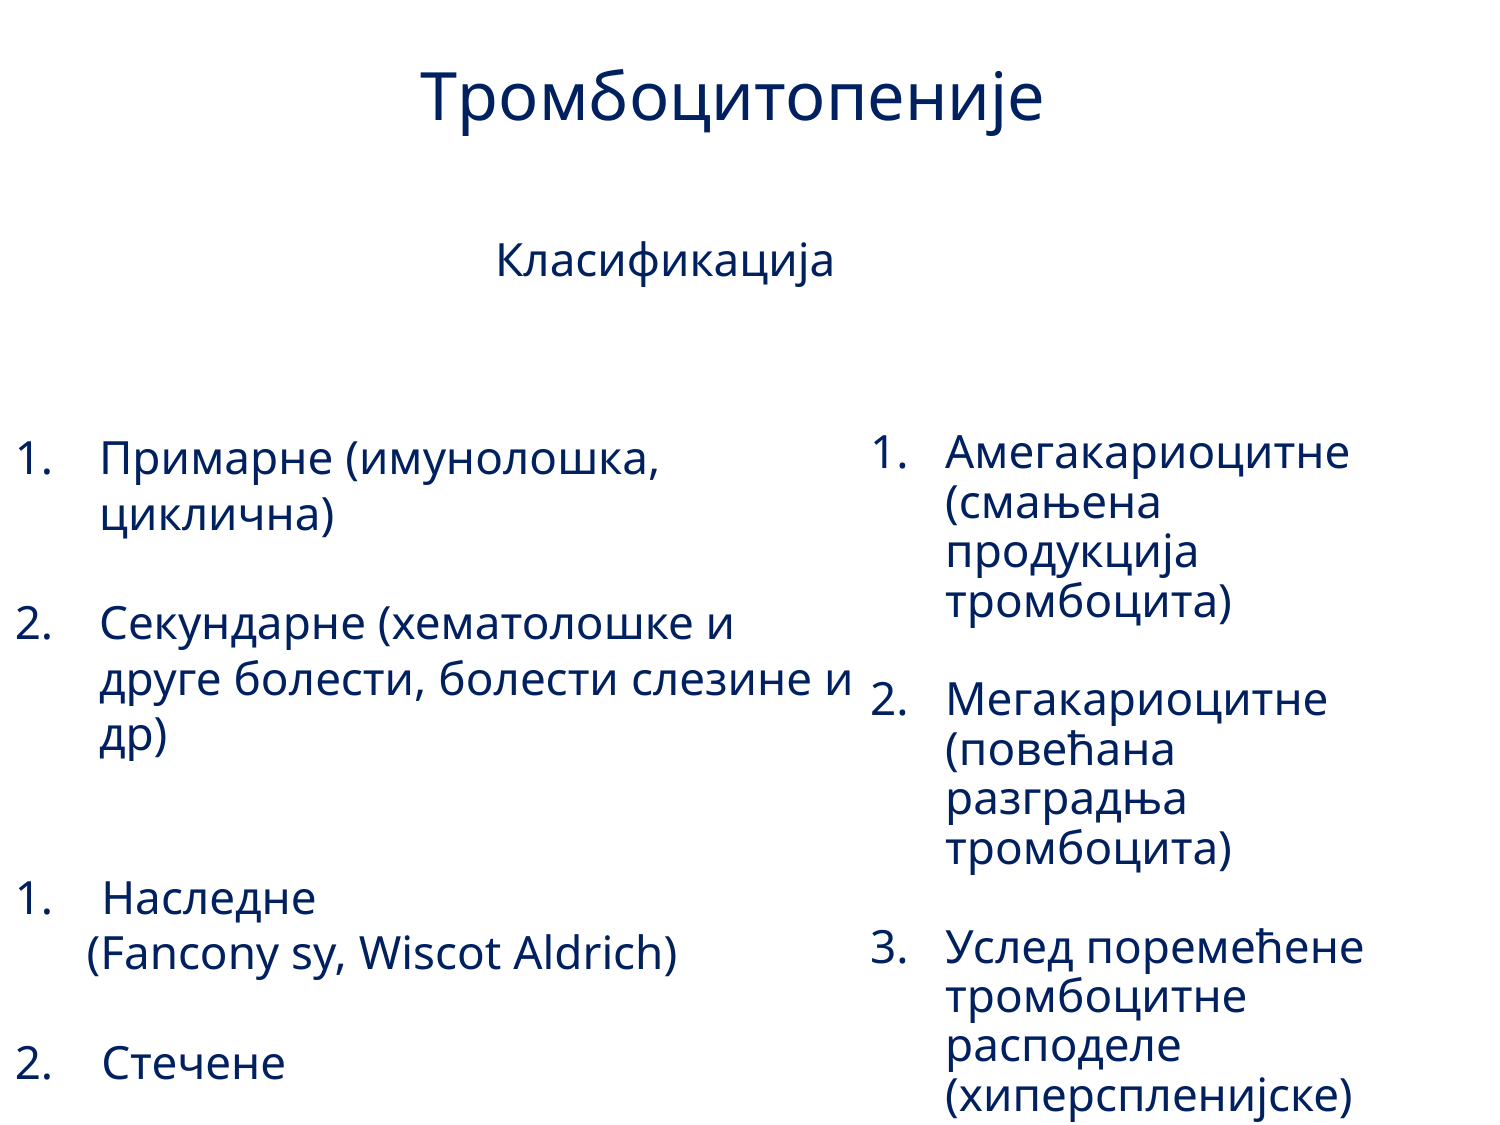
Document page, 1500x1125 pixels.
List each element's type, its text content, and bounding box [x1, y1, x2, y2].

text_box Амегакариоцитне (смањена продукција тромбоцита) Мегакариоцитне (повећана разградња тромбоцита) Услед поремећене тромбоцитне расподеле (хиперспленијске) [855, 421, 1430, 1125]
list Класификација [0, 222, 1425, 421]
title Тромбоцитопеније [58, 0, 1409, 188]
text_box Примарне (имунолошка, циклична) Секундарне (хематолошке и друге болести, болести слезине и др) 1. Наследне (Fancony sy, Wiscot Aldrich) 2. Стечене [0, 421, 855, 1097]
